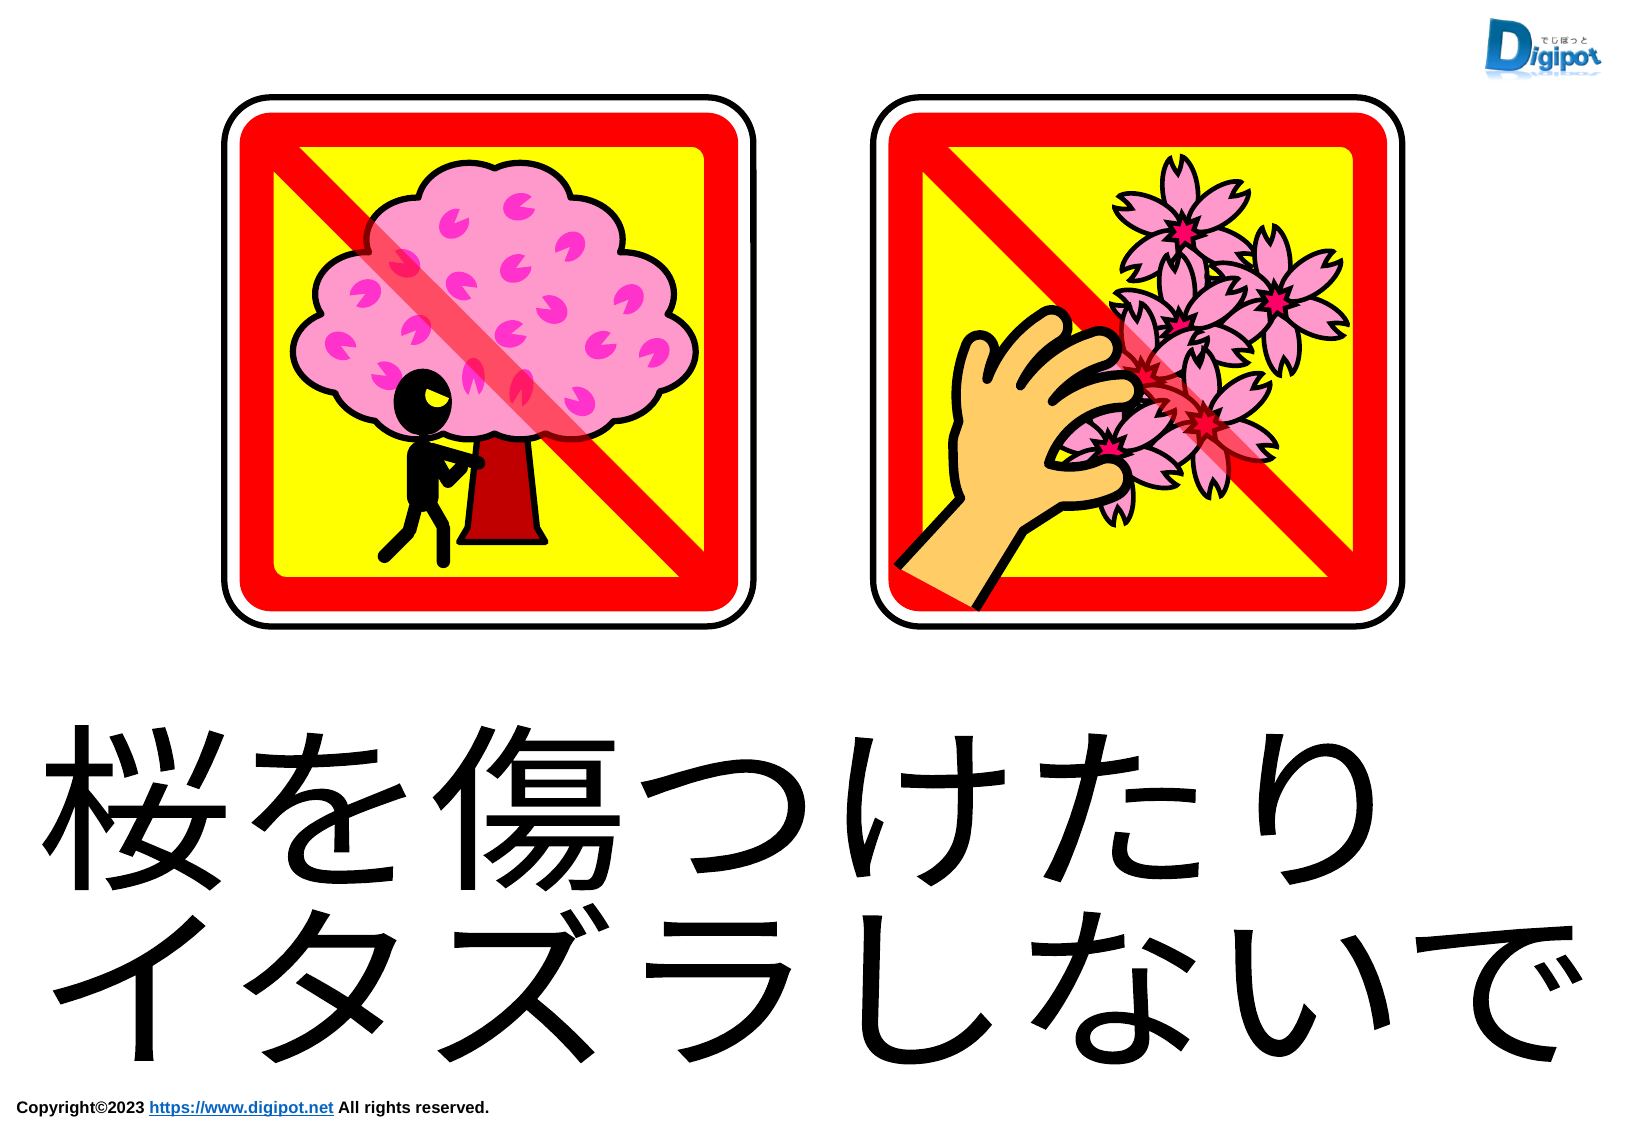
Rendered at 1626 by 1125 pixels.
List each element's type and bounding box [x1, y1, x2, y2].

text_box [873, 97, 1403, 627]
picture [1485, 18, 1602, 82]
text_box [224, 97, 754, 627]
